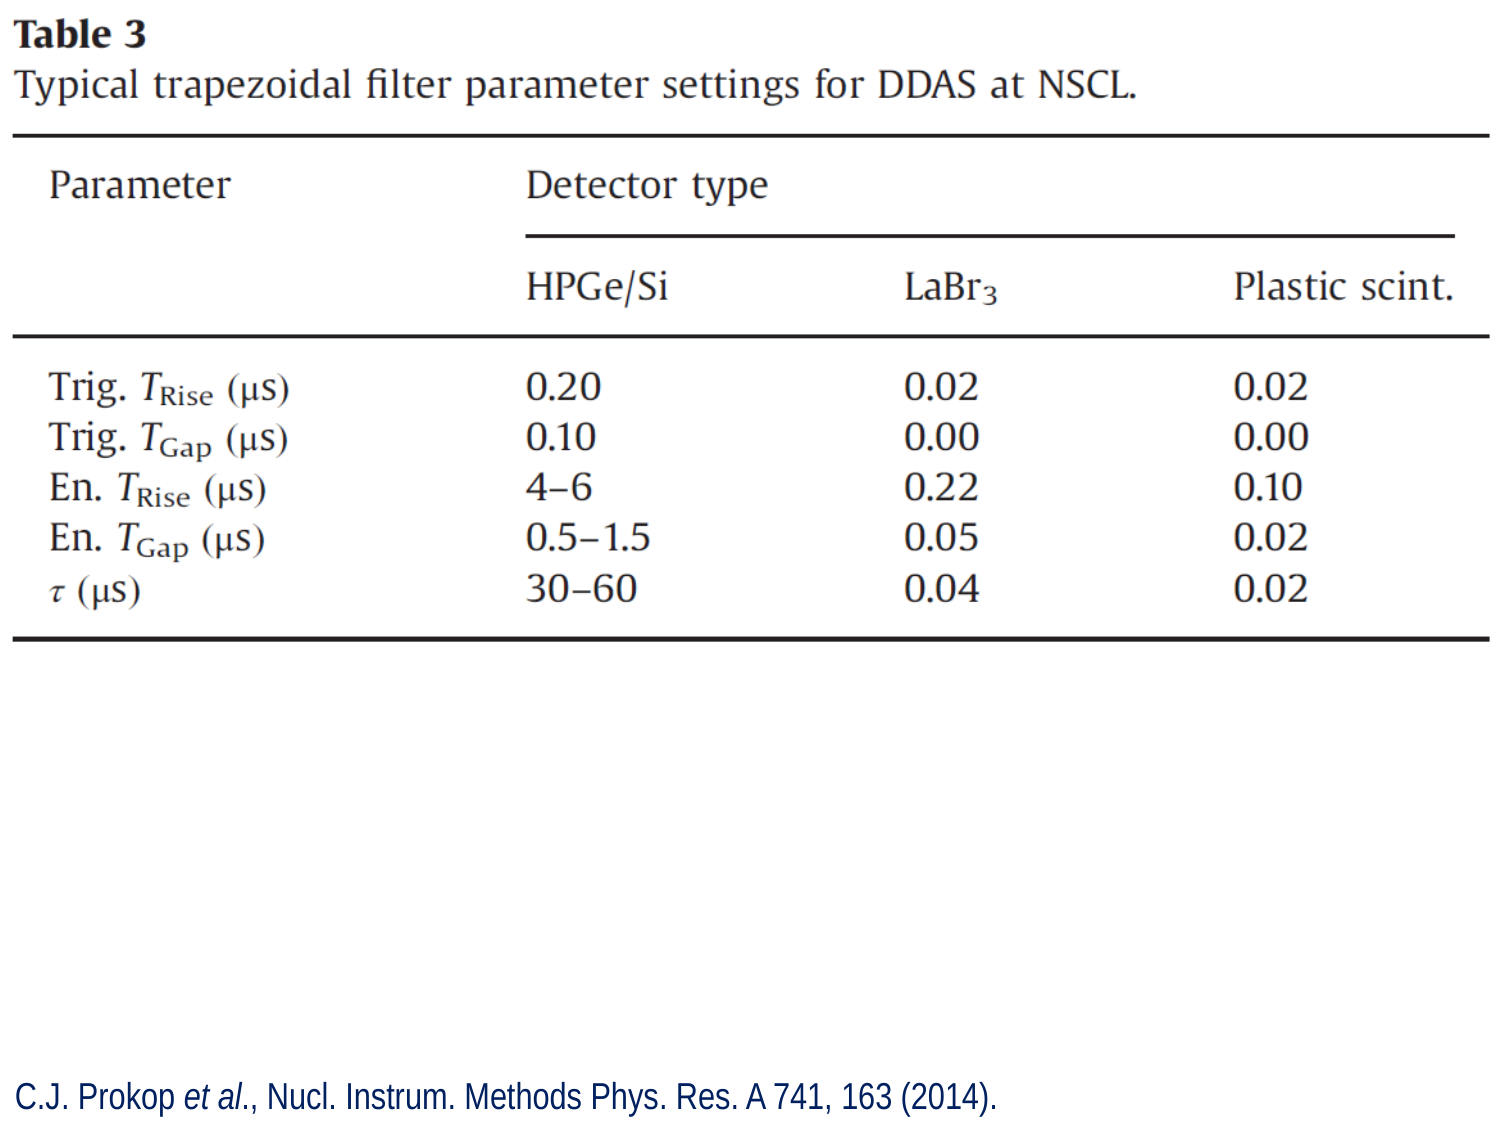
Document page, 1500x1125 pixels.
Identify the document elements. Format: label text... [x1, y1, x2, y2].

text_box C.J. Prokop et al., Nucl. Instrum. Methods Phys. Res. A 741, 163 (2014). [0, 1064, 1157, 1125]
picture [0, 0, 1500, 656]
